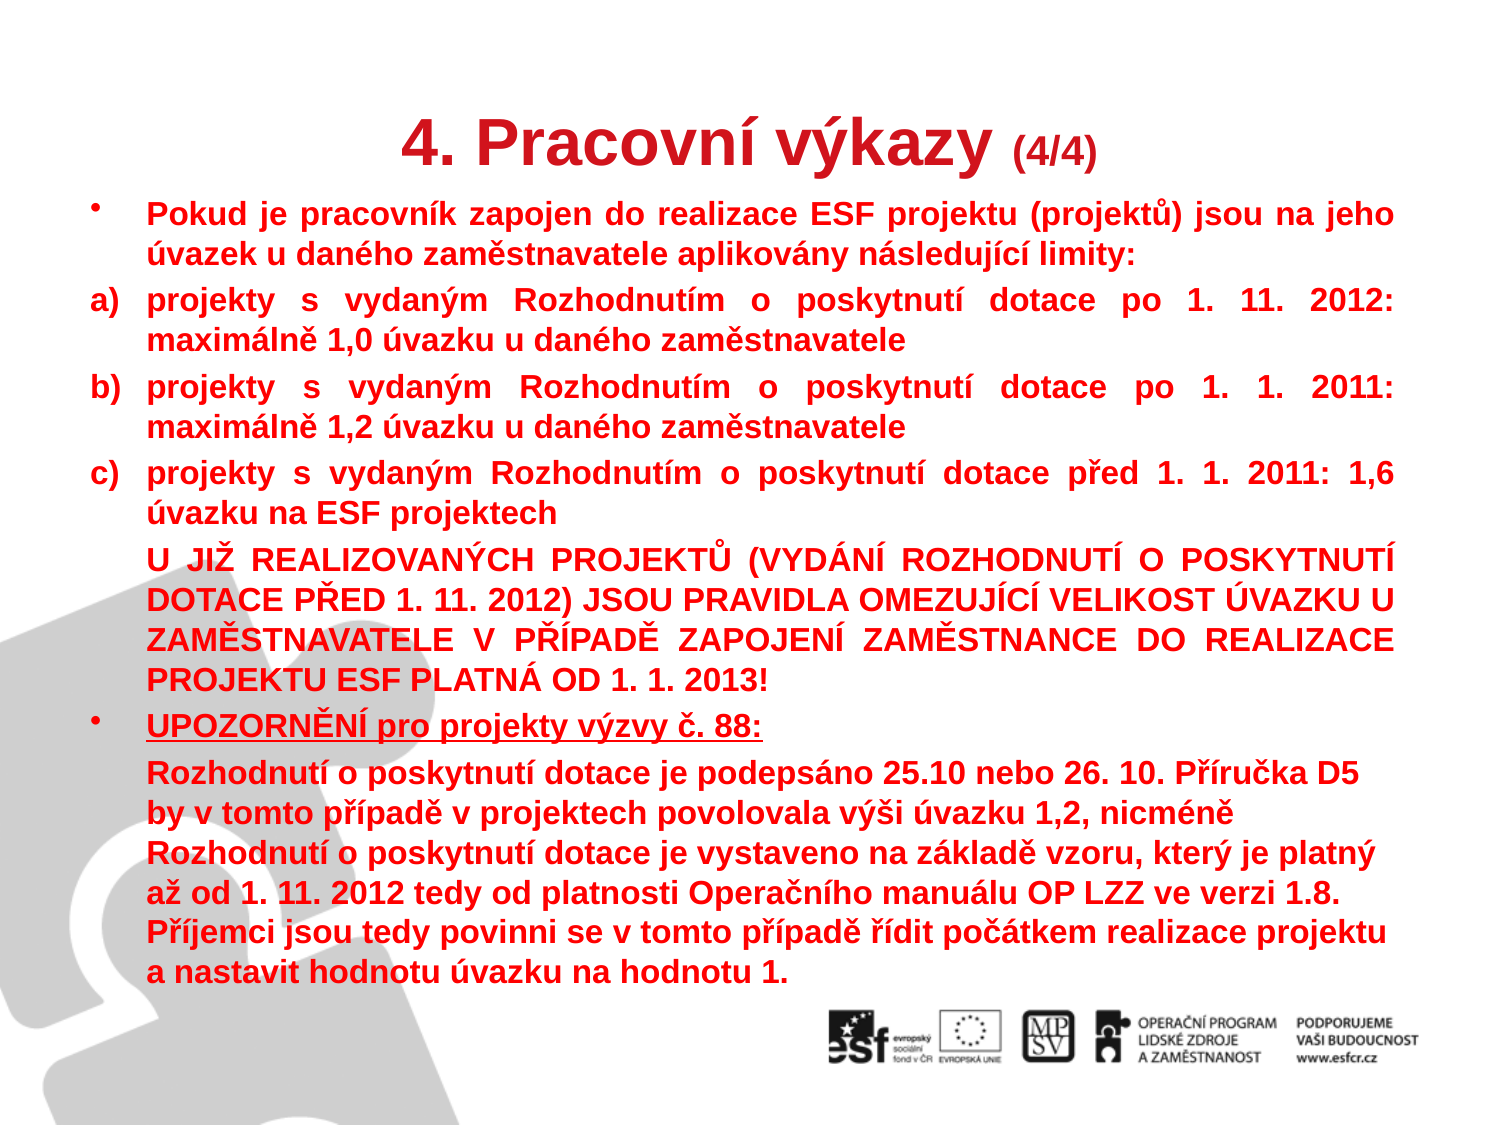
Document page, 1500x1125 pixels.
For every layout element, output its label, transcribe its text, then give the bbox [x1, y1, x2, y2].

title 4. Pracovní výkazy (4/4) [74, 44, 1426, 233]
list Pokud je pracovník zapojen do realizace ESF projektu (projektů) jsou na jeho úvazek u daného zaměstnavatele aplikovány následující limity: projekty s vydaným Rozhodnutím o poskytnutí dotace po 1. 11. 2012: maximálně 1,0 úvazku u daného zaměstnavatele projekty s vydaným Rozhodnutím o poskytnutí dotace po 1. 1. 2011: maximálně 1,2 úvazku u daného zaměstnavatele projekty s vydaným Rozhodnutím o poskytnutí dotace před 1. 1. 2011: 1,6 úvazku na ESF projektech U JIŽ REALIZOVANÝCH PROJEKTŮ (VYDÁNÍ ROZHODNUTÍ O POSKYTNUTÍ DOTACE PŘED 1. 11. 2012) JSOU PRAVIDLA OMEZUJÍCÍ VELIKOST ÚVAZKU U ZAMĚSTNAVATELE V PŘÍPADĚ ZAPOJENÍ ZAMĚSTNANCE DO REALIZACE PROJEKTU ESF PLATNÁ OD 1. 1. 2013! UPOZORNĚNÍ pro projekty výzvy č. 88: Rozhodnutí o poskytnutí dotace je podepsáno 25.10 nebo 26. 10. Příručka D5 by v tomto případě v projektech povolovala výši úvazku 1,2, nicméně Rozhodnutí o poskytnutí dotace je vystaveno na základě vzoru, který je platný až od 1. 11. 2012 tedy od platnosti Operačního manuálu OP LZZ ve verzi 1.8. Příjemci jsou tedy povinni se v tomto případě řídit počátkem realizace projektu a nastavit hodnotu úvazku na hodnotu 1. [74, 184, 1412, 1006]
picture [0, 0, 1500, 1125]
